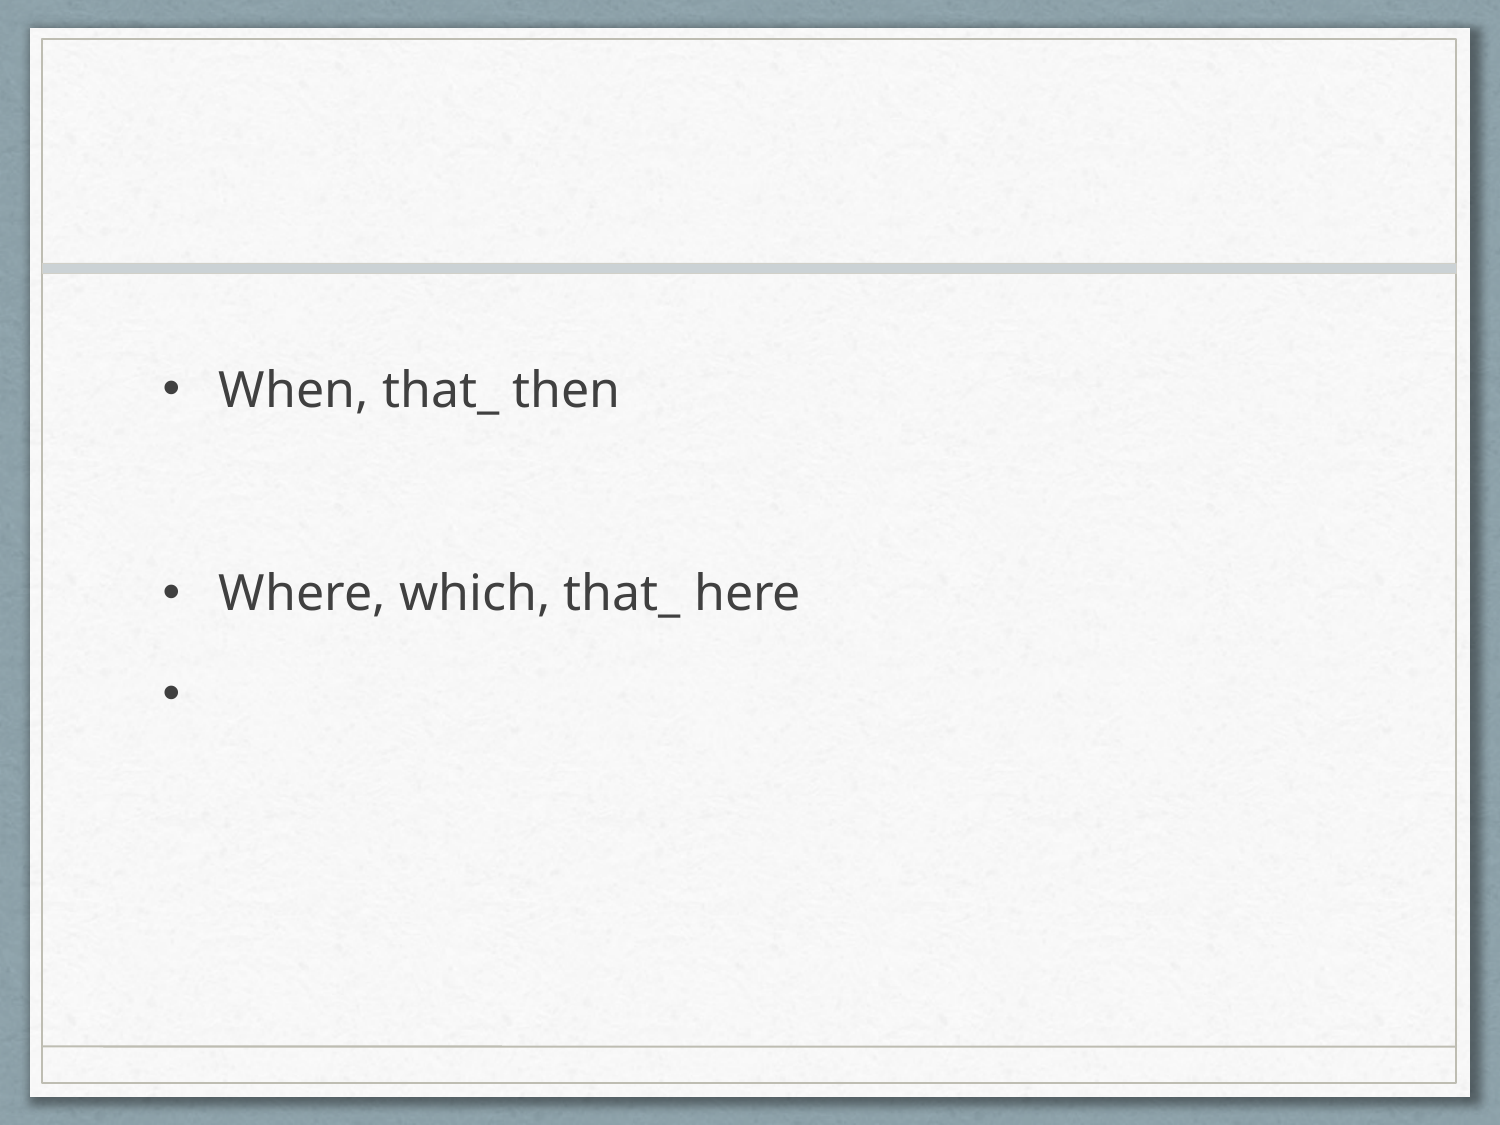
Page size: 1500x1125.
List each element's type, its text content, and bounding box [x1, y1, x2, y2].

list When, that_ then Where, which, that_ here [147, 350, 1353, 995]
picture [30, 28, 1470, 1097]
